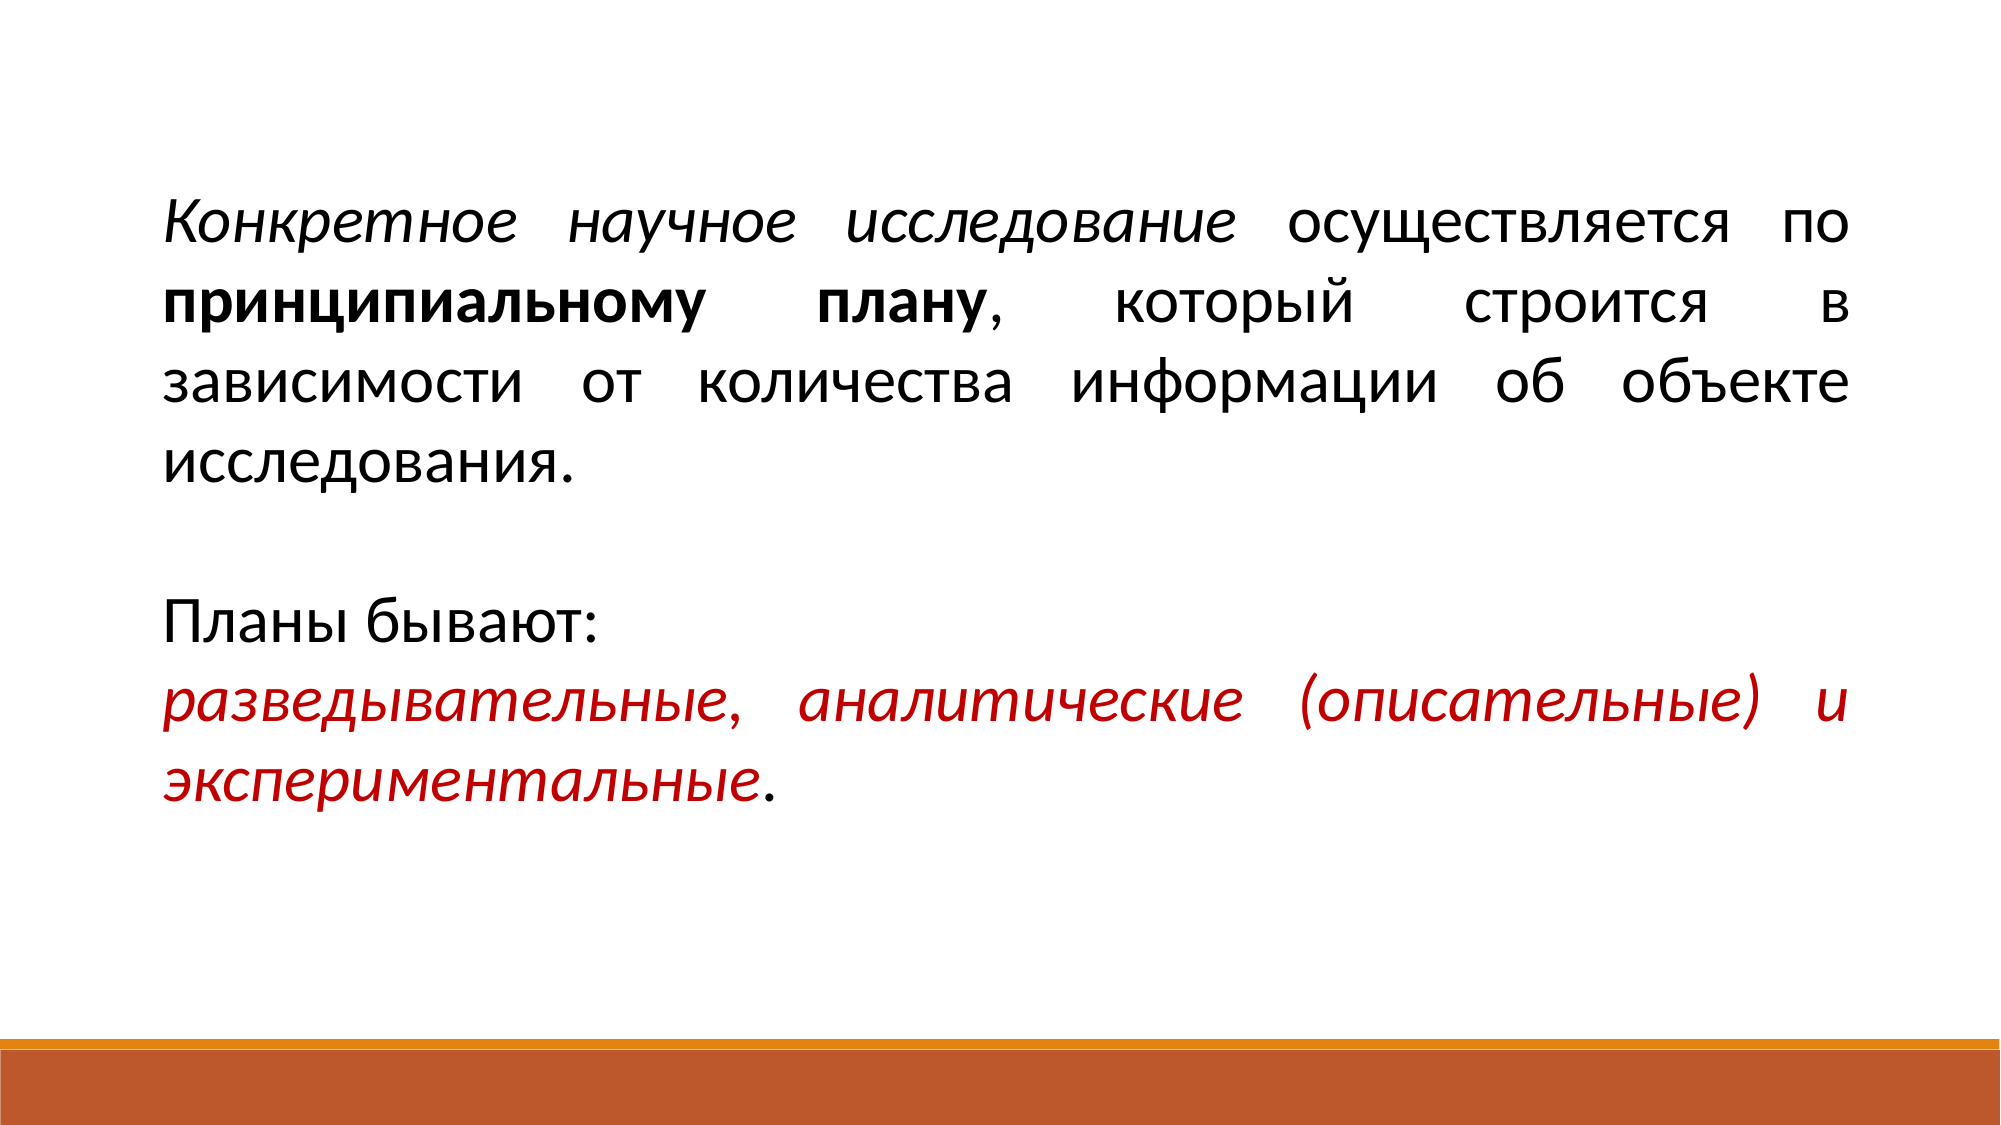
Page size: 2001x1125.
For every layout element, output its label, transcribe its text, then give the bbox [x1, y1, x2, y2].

text_box Конкретное научное исследование осуществляется по принципиальному плану, который строится в зависимости от количества информации об объекте исследования. Планы бывают: разведывательные, аналитические (описательные) и экспериментальные. [147, 168, 1866, 823]
